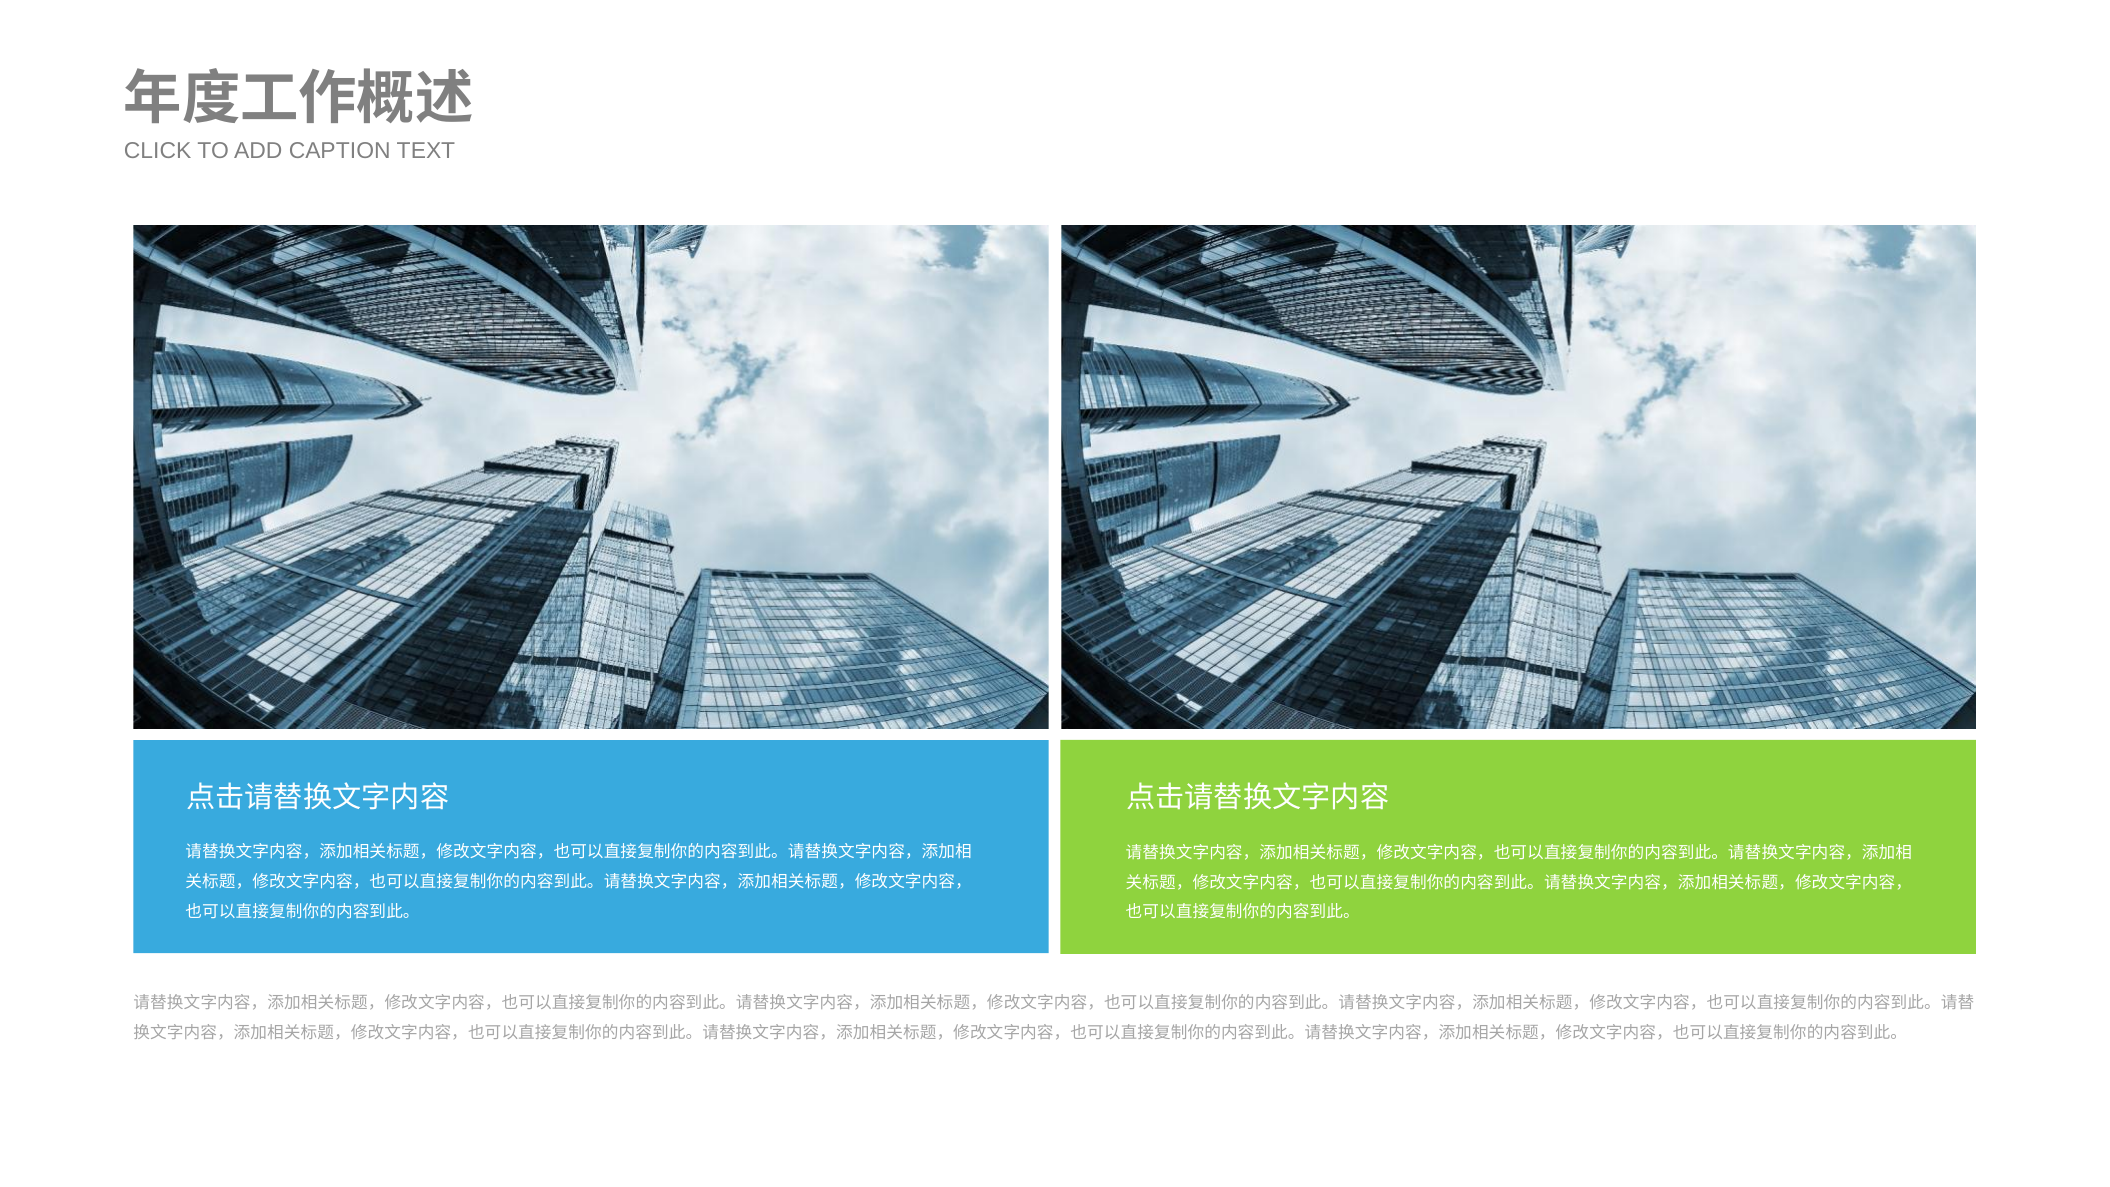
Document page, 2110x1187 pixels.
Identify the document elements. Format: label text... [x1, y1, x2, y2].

text_box 请替换文字内容，添加相关标题，修改文字内容，也可以直接复制你的内容到此。请替换文字内容，添加相关标题，修改文字内容，也可以直接复制你的内容到此。请替换文字内容，添加相关标题，修改文字内容，也可以直接复制你的内容到此。请替换文字内容，添加相关标题，修改文字内容，也可以直接复制你的内容到此。请替换文字内容，添加相关标题，修改文字内容，也可以直接复制你的内容到此。请替换文字内容，添加相关标题，修改文字内容，也可以直接复制你的内容到此。 [133, 981, 1976, 1042]
text_box [1059, 739, 1977, 955]
text_box [132, 739, 1050, 954]
text_box 请替换文字内容，添加相关标题，修改文字内容，也可以直接复制你的内容到此。请替换文字内容，添加相关标题，修改文字内容，也可以直接复制你的内容到此。请替换文字内容，添加相关标题，修改文字内容，也可以直接复制你的内容到此。 [1125, 831, 1929, 922]
text_box [1060, 224, 1977, 730]
text_box [132, 224, 1050, 730]
text_box CLICK TO ADD CAPTION TEXT [123, 135, 503, 163]
text_box 年度工作概述 [123, 60, 503, 131]
text_box 点击请替换文字内容 [1126, 778, 1390, 814]
text_box 请替换文字内容，添加相关标题，修改文字内容，也可以直接复制你的内容到此。请替换文字内容，添加相关标题，修改文字内容，也可以直接复制你的内容到此。请替换文字内容，添加相关标题，修改文字内容，也可以直接复制你的内容到此。 [185, 830, 989, 921]
text_box 点击请替换文字内容 [186, 777, 450, 814]
